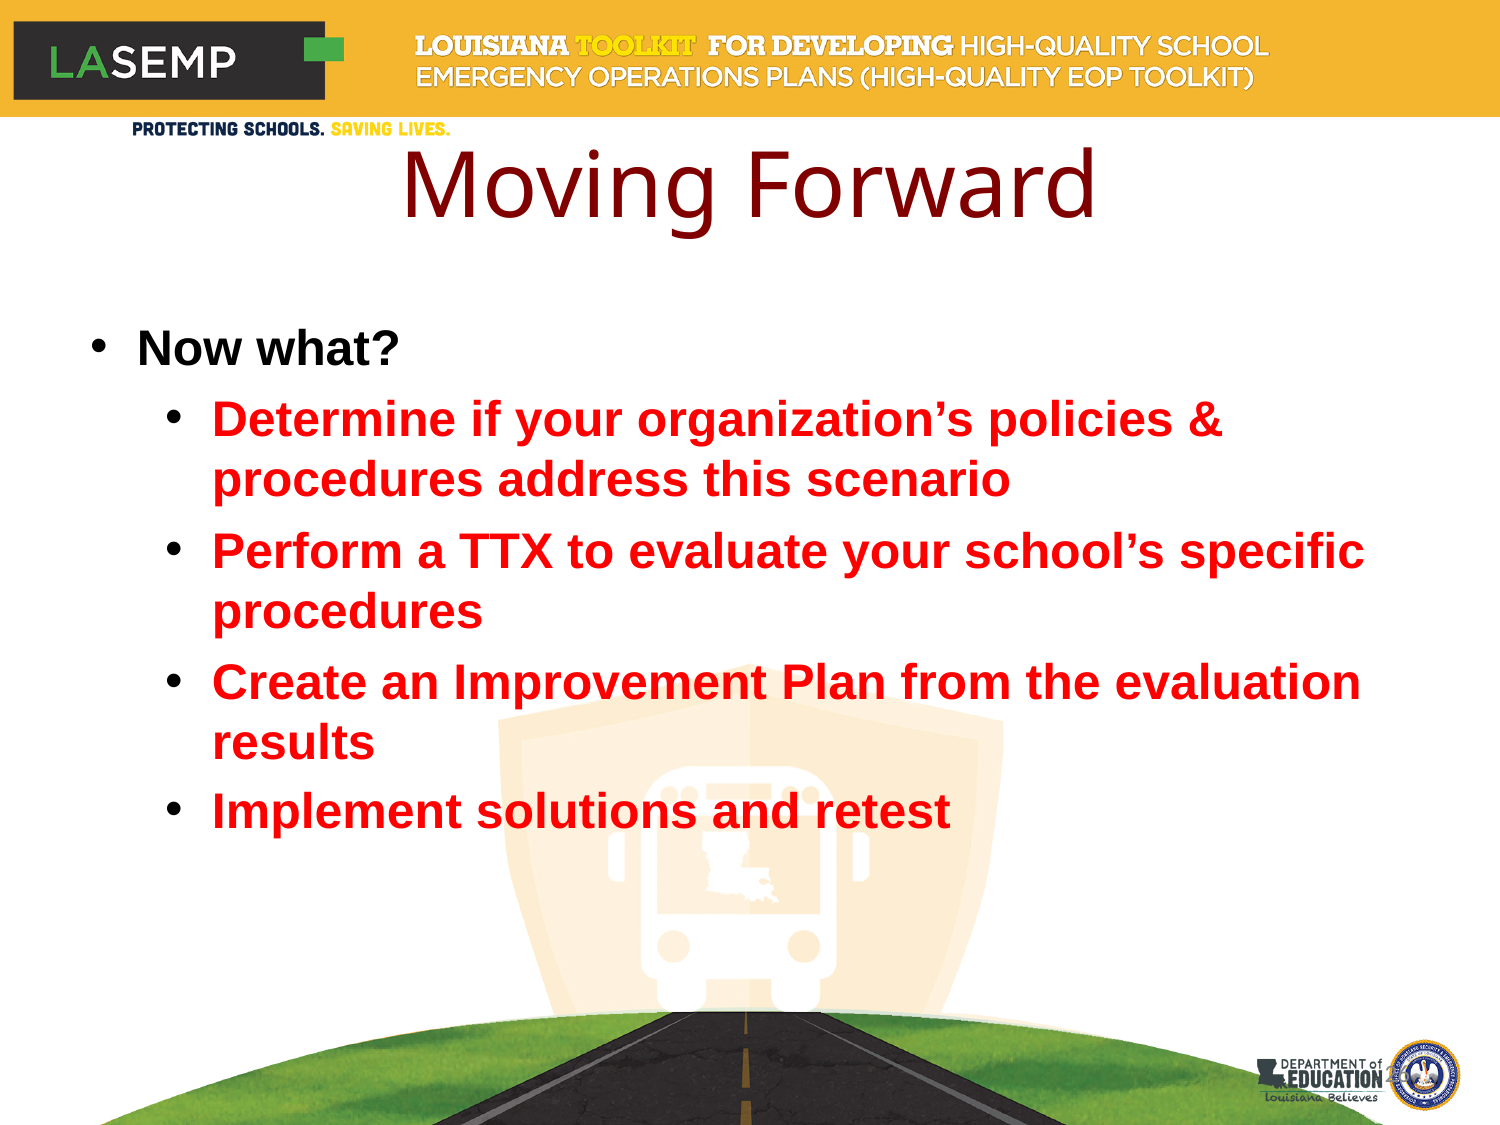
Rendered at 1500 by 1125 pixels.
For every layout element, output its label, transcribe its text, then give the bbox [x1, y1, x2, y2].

list Now what? Determine if your organization’s policies & procedures address this scenario Perform a TTX to evaluate your school’s specific procedures Create an Improvement Plan from the evaluation results Implement solutions and retest [75, 299, 1425, 1043]
title Moving Forward [75, 121, 1425, 241]
slide_number 26 [1074, 1043, 1425, 1103]
picture [0, 0, 1500, 1125]
